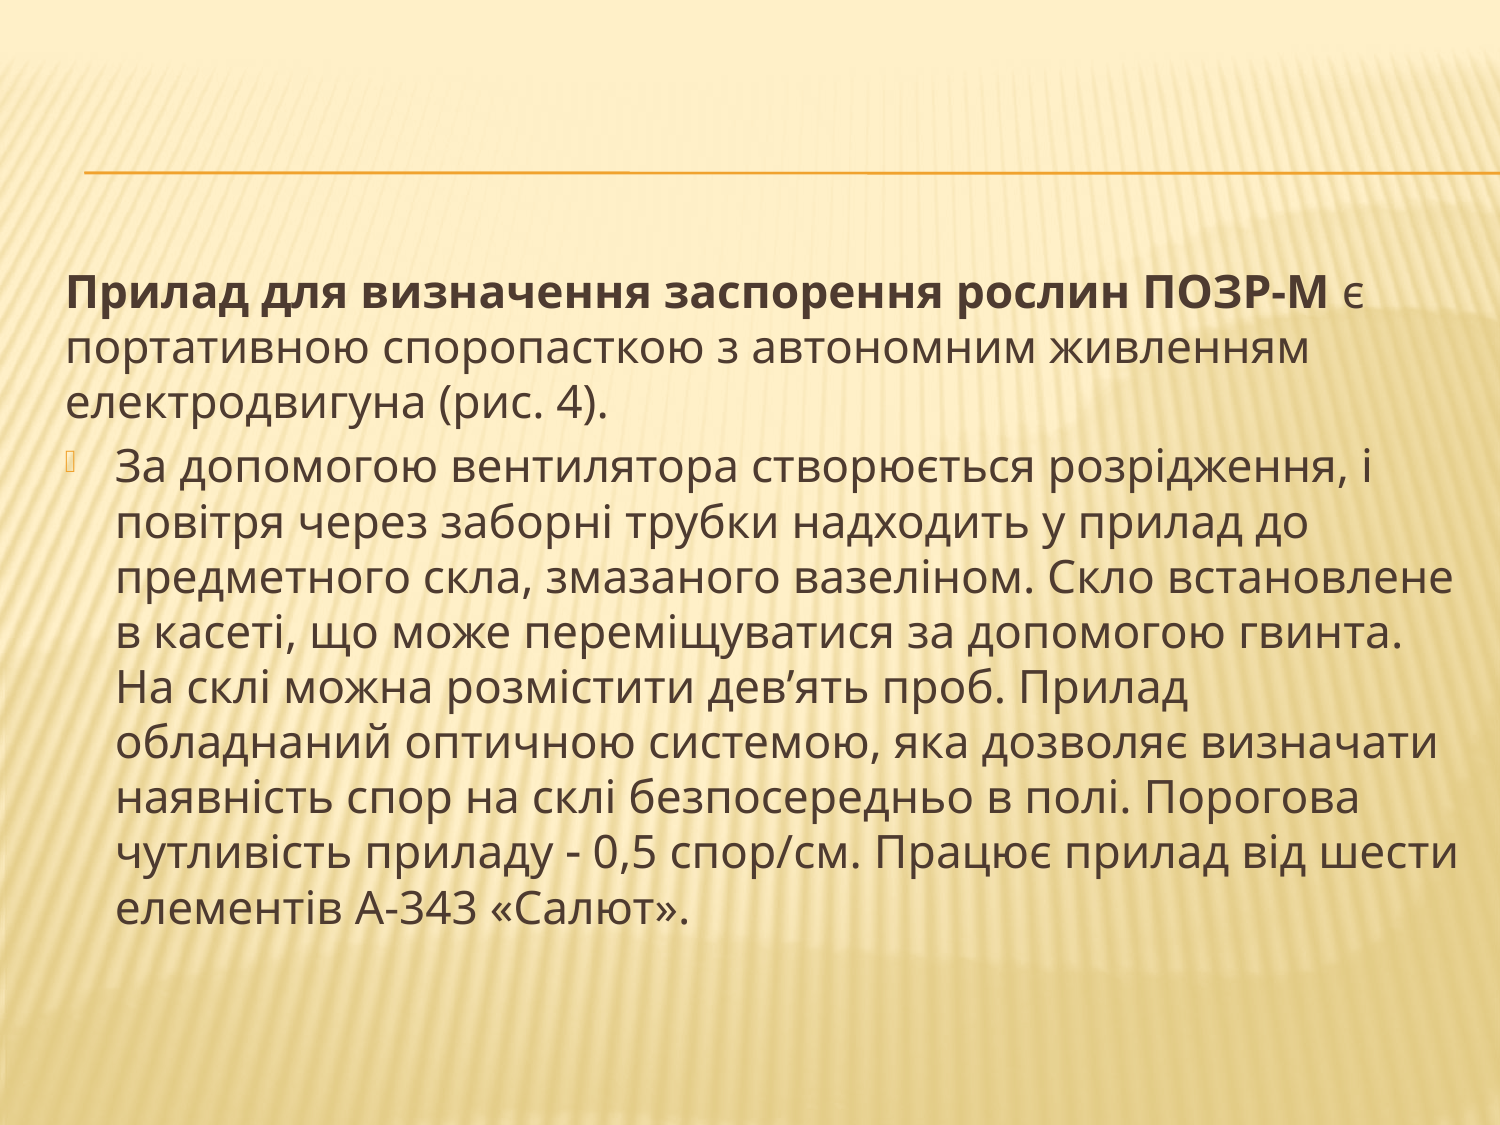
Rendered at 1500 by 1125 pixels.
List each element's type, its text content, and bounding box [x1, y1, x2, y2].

list Прилад для визначення заспорення рослин ПОЗР-М є портативною споропасткою з автономним живленням електродвигуна (рис. 4). За допомогою вентилятора створюється розрідження, і повітря через заборні трубки надходить у прилад до предметного скла, змазаного вазеліном. Скло встановлене в касеті, що може переміщуватися за допомогою гвинта. На склі можна розмістити дев’ять проб. Прилад обладнаний оптичною системою, яка дозволяє визначати наявність спор на склі безпосередньо в полі. Порогова чутливість приладу  0,5 спор/см. Працює прилад від шести елементів А-343 «Салют». [50, 254, 1475, 998]
